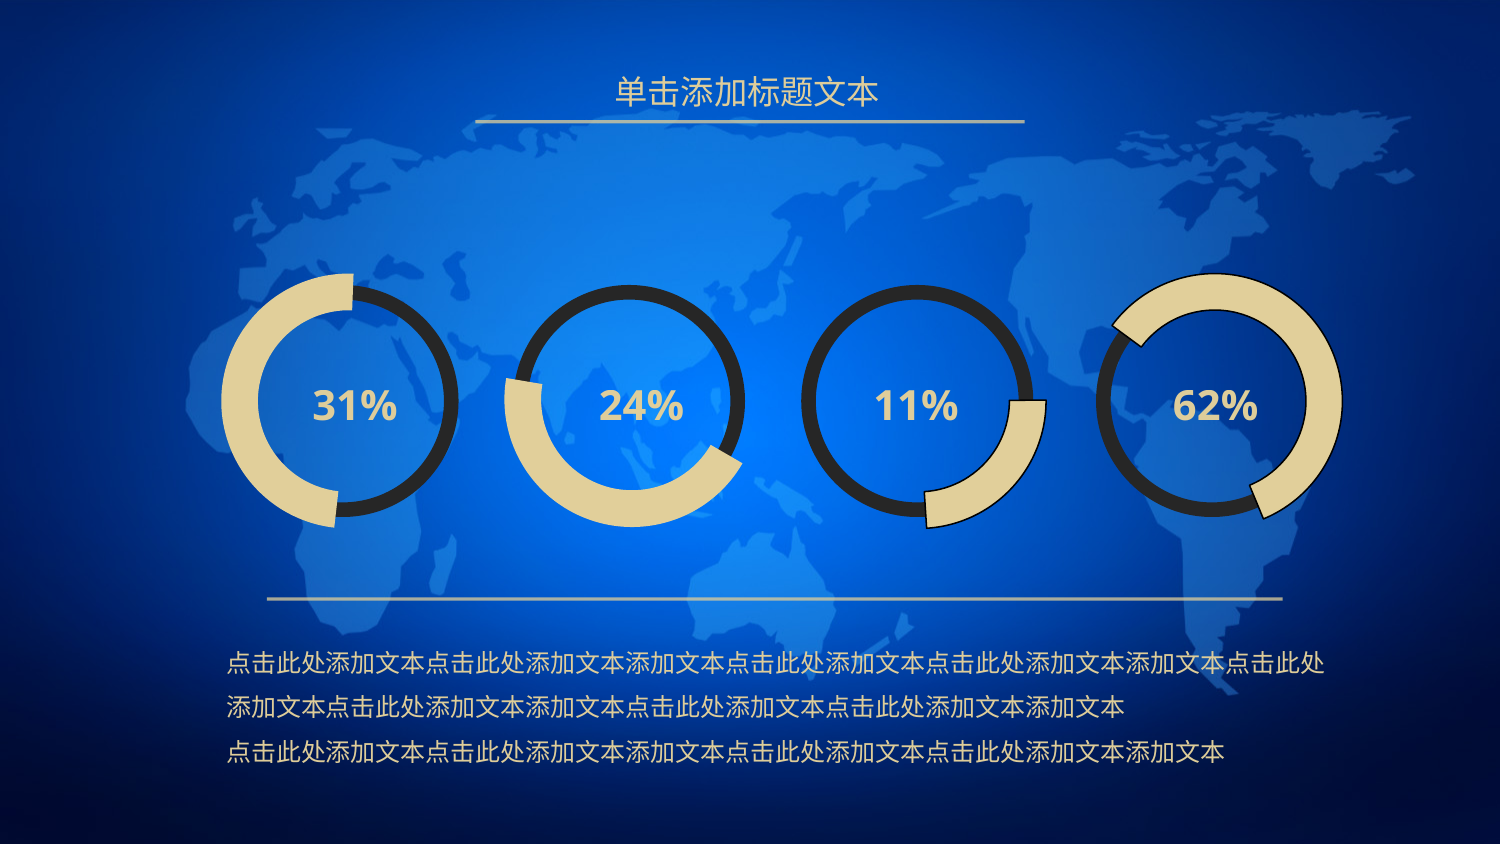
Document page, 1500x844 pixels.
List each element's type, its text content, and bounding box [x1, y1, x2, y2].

text_box [504, 378, 743, 528]
picture [751, 0, 1500, 844]
text_box [808, 292, 1026, 510]
picture [0, 0, 774, 844]
text_box [258, 292, 452, 510]
text_box [1111, 273, 1343, 519]
text_box 点击此处添加文本点击此处添加文本添加文本点击此处添加文本点击此处添加文本添加文本点击此处添加文本点击此处添加文本添加文本点击此处添加文本点击此处添加文本添加文本 点击此处添加文本点击此处添加文本添加文本点击此处添加文本点击此处添加文本添加文本 [211, 624, 774, 775]
text_box [1103, 311, 1305, 510]
text_box 单击添加标题文本 [751, 43, 901, 119]
text_box [522, 292, 738, 490]
text_box 单击添加标题文本 [599, 43, 749, 119]
text_box [924, 400, 1047, 529]
text_box 点击此处添加文本点击此处添加文本添加文本点击此处添加文本点击此处添加文本添加文本点击此处添加文本点击此处添加文本添加文本点击此处添加文本点击此处添加文本添加文本 点击此处添加文本点击此处添加文本添加文本点击此处添加文本点击此处添加文本添加文本 [775, 624, 1350, 775]
text_box [221, 273, 354, 528]
